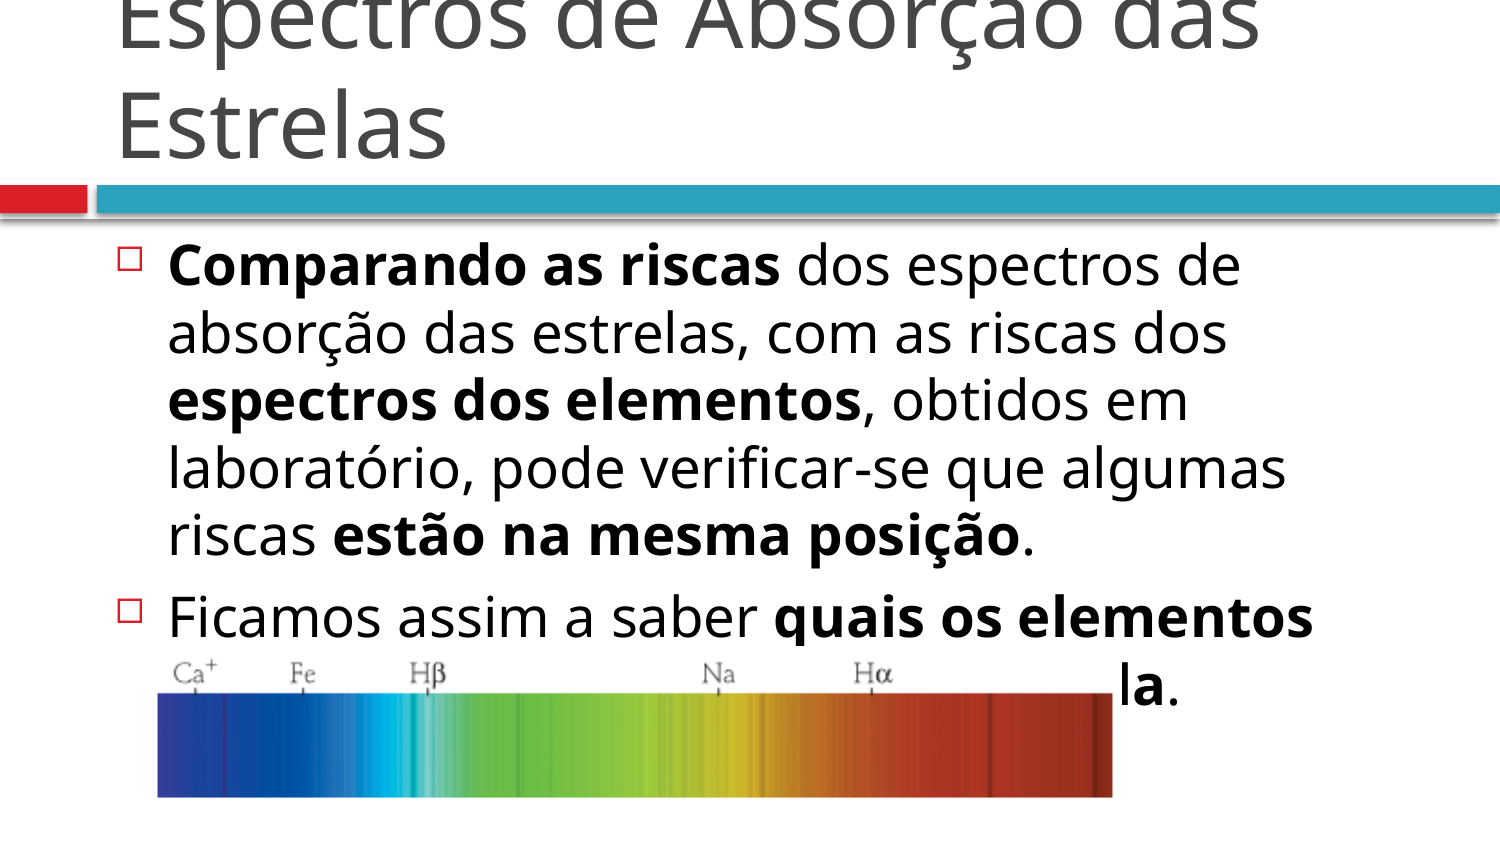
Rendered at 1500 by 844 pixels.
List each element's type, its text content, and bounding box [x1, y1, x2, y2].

list Comparando as riscas dos espectros de absorção das estrelas, com as riscas dos espectros dos elementos, obtidos em laboratório, pode verificar-se que algumas riscas estão na mesma posição. Ficamos assim a saber quais os elementos químicos que existem numa estrela. [99, 221, 1447, 759]
picture [147, 645, 1123, 810]
title Espectros de Absorção das Estrelas [99, 19, 1438, 185]
